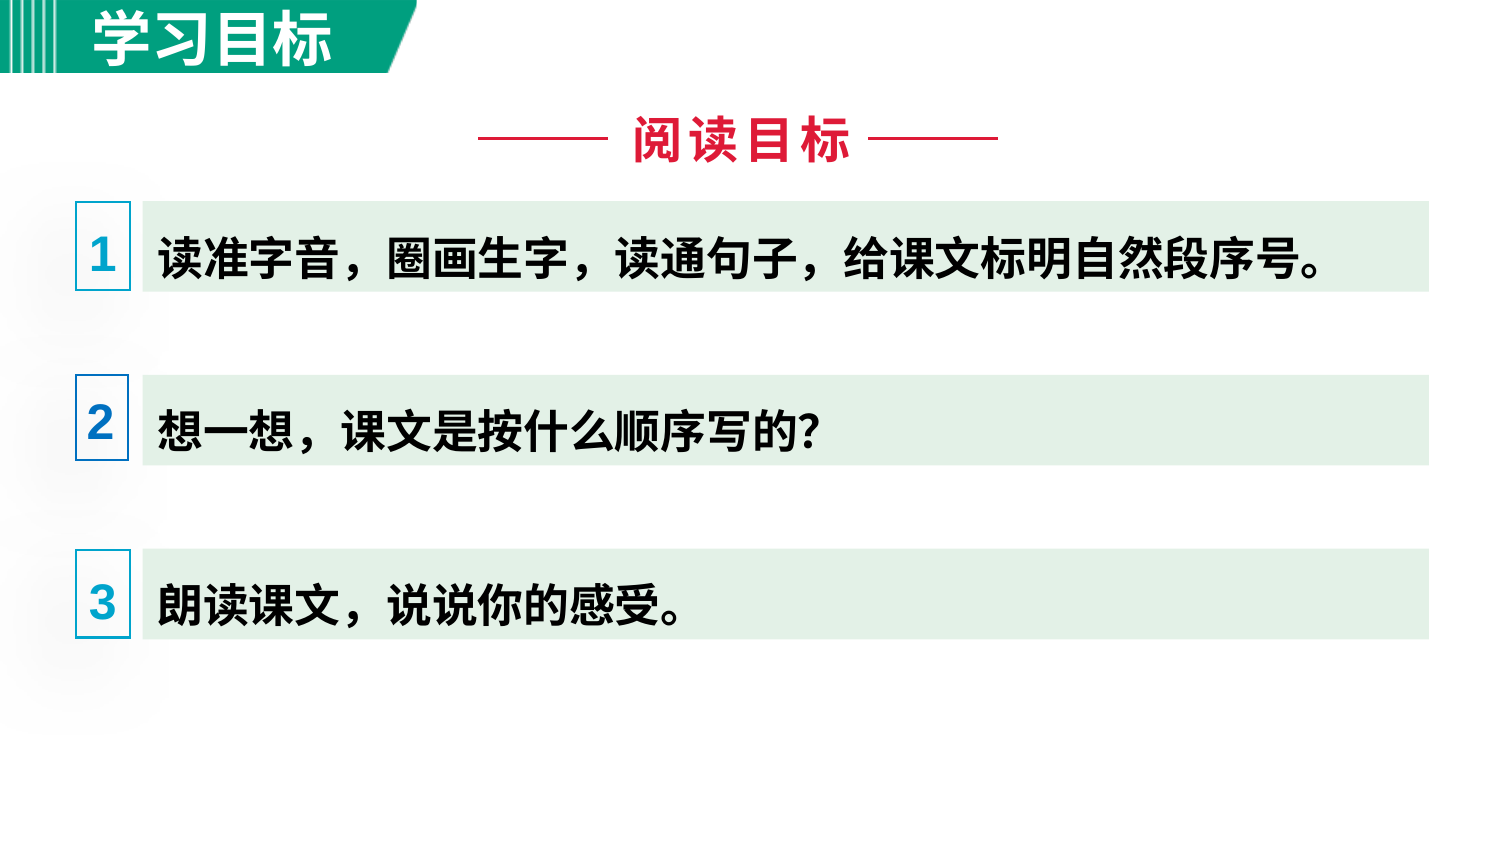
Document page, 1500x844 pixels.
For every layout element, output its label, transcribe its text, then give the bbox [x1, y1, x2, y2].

text_box 学习目标 [76, 73, 349, 81]
text_box 朗读课文，说说你的感受。 [142, 548, 1429, 640]
picture [0, 0, 417, 73]
text_box 1 [74, 214, 133, 289]
text_box 2 [71, 381, 130, 457]
text_box 3 [74, 561, 133, 637]
text_box [75, 201, 131, 214]
text_box [75, 457, 129, 461]
text_box [75, 374, 129, 381]
text_box [75, 549, 131, 561]
text_box 读准字音，圈画生字，读通句子，给课文标明自然段序号。 [142, 201, 1429, 292]
text_box 想一想，课文是按什么顺序写的？ [142, 374, 1429, 466]
text_box 阅读目标 [484, 102, 999, 175]
